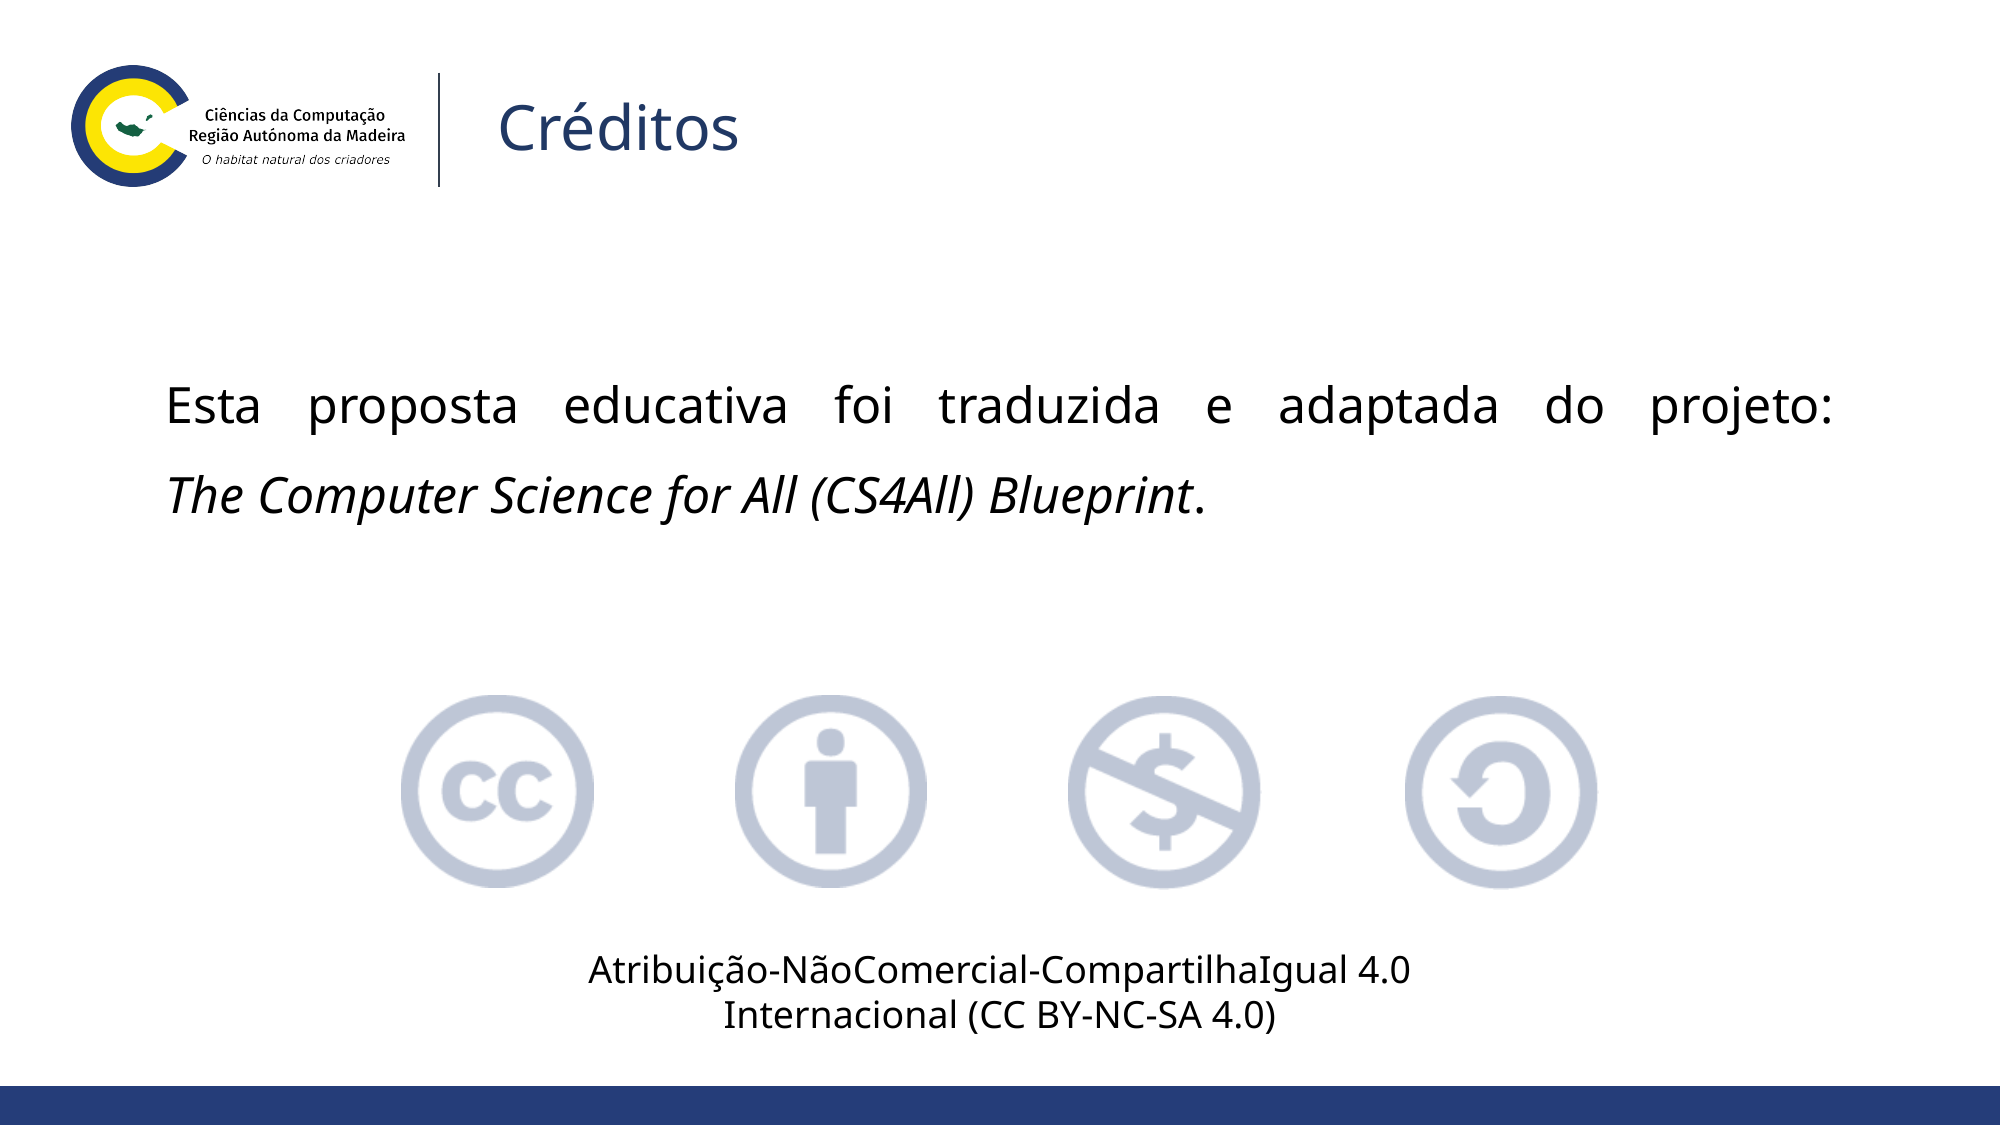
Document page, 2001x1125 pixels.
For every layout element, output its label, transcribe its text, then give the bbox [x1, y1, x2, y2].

text_box [0, 1085, 2000, 1125]
text_box Créditos [482, 80, 757, 171]
text_box Atribuição-NãoComercial-CompartilhaIgual 4.0 Internacional (CC BY-NC-SA 4.0) [500, 890, 1500, 1044]
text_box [71, 65, 440, 188]
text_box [401, 695, 1599, 890]
text_box Esta proposta educativa foi traduzida e adaptada do projeto: The Computer Science for All (CS4All) Blueprint. [150, 336, 1850, 532]
